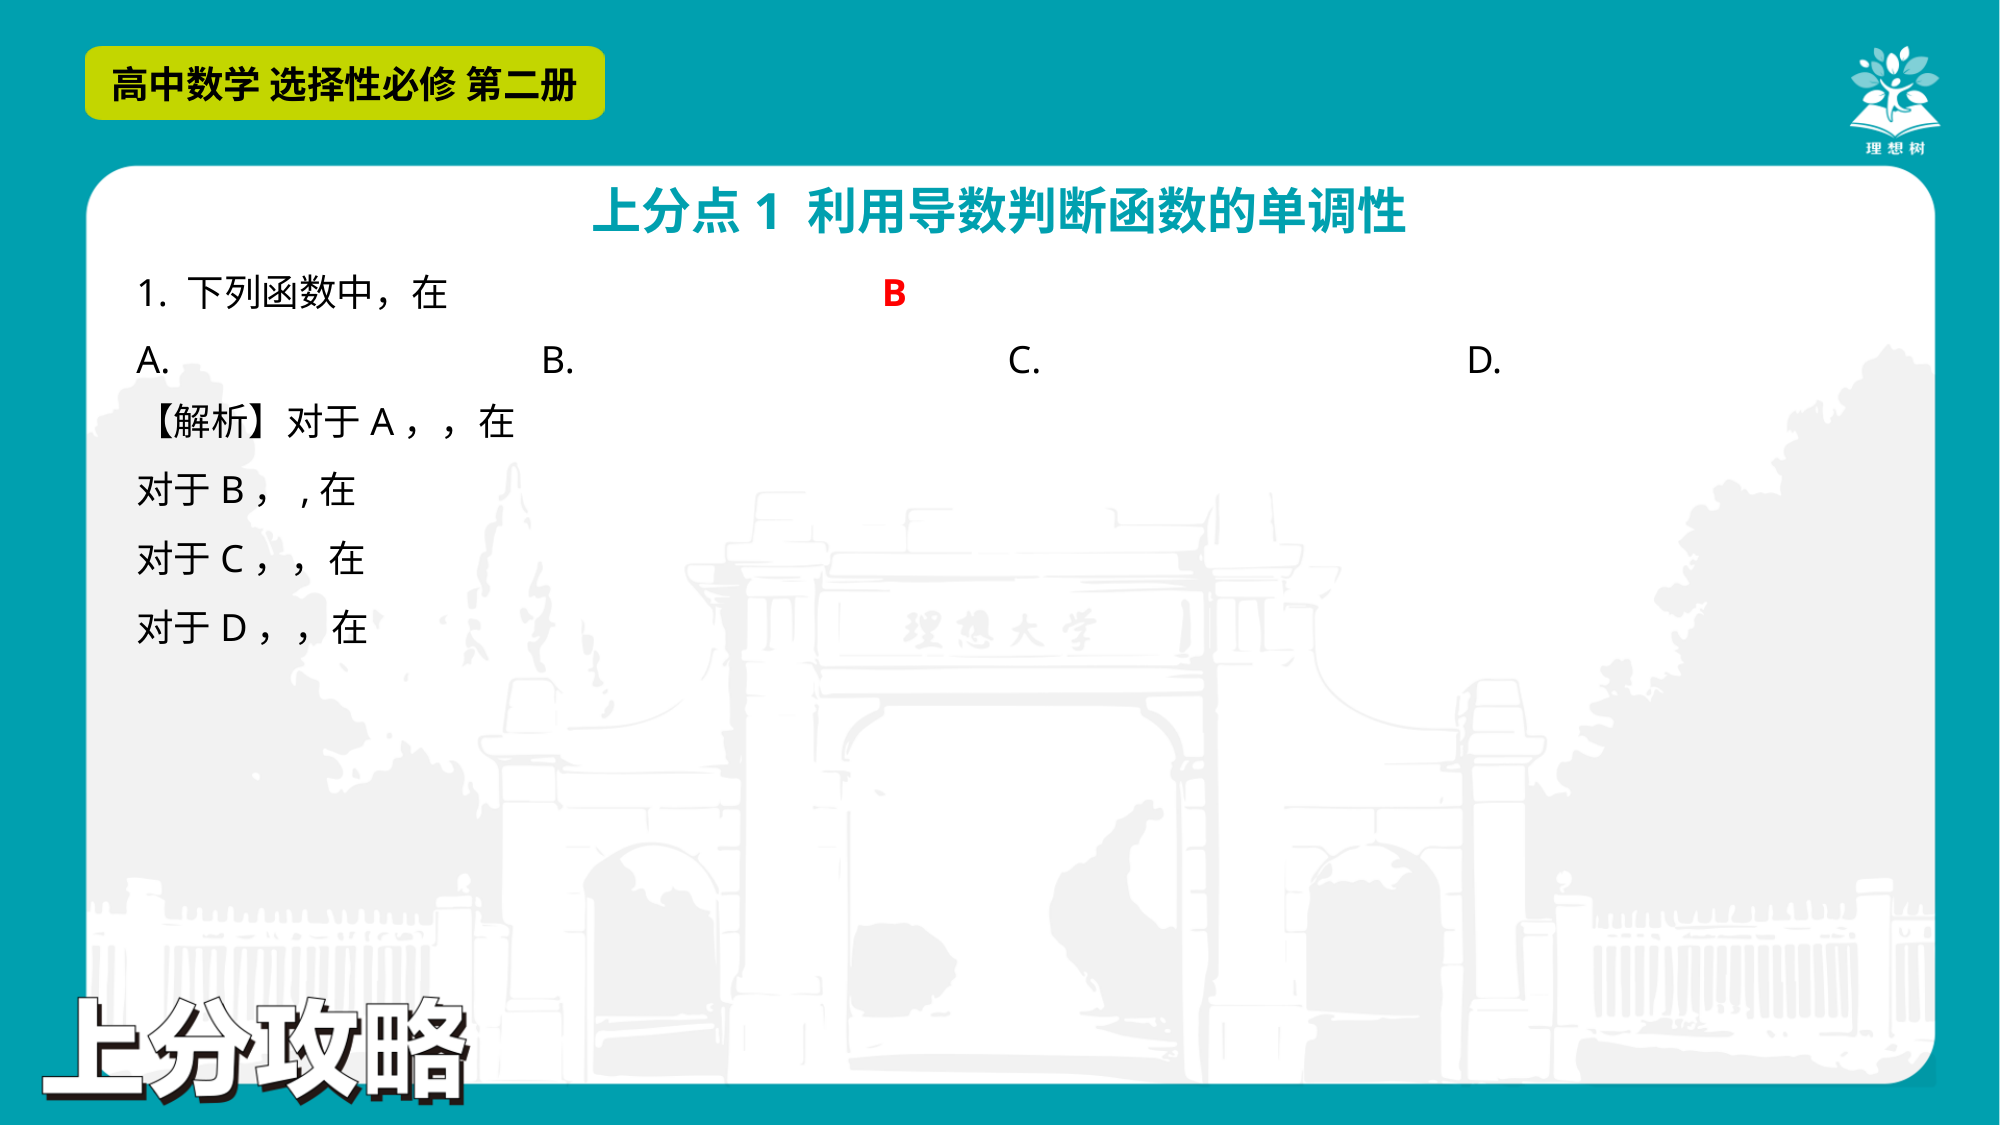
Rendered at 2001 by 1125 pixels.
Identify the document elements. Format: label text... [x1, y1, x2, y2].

text_box B [867, 246, 922, 307]
picture [0, 0, 2000, 1125]
